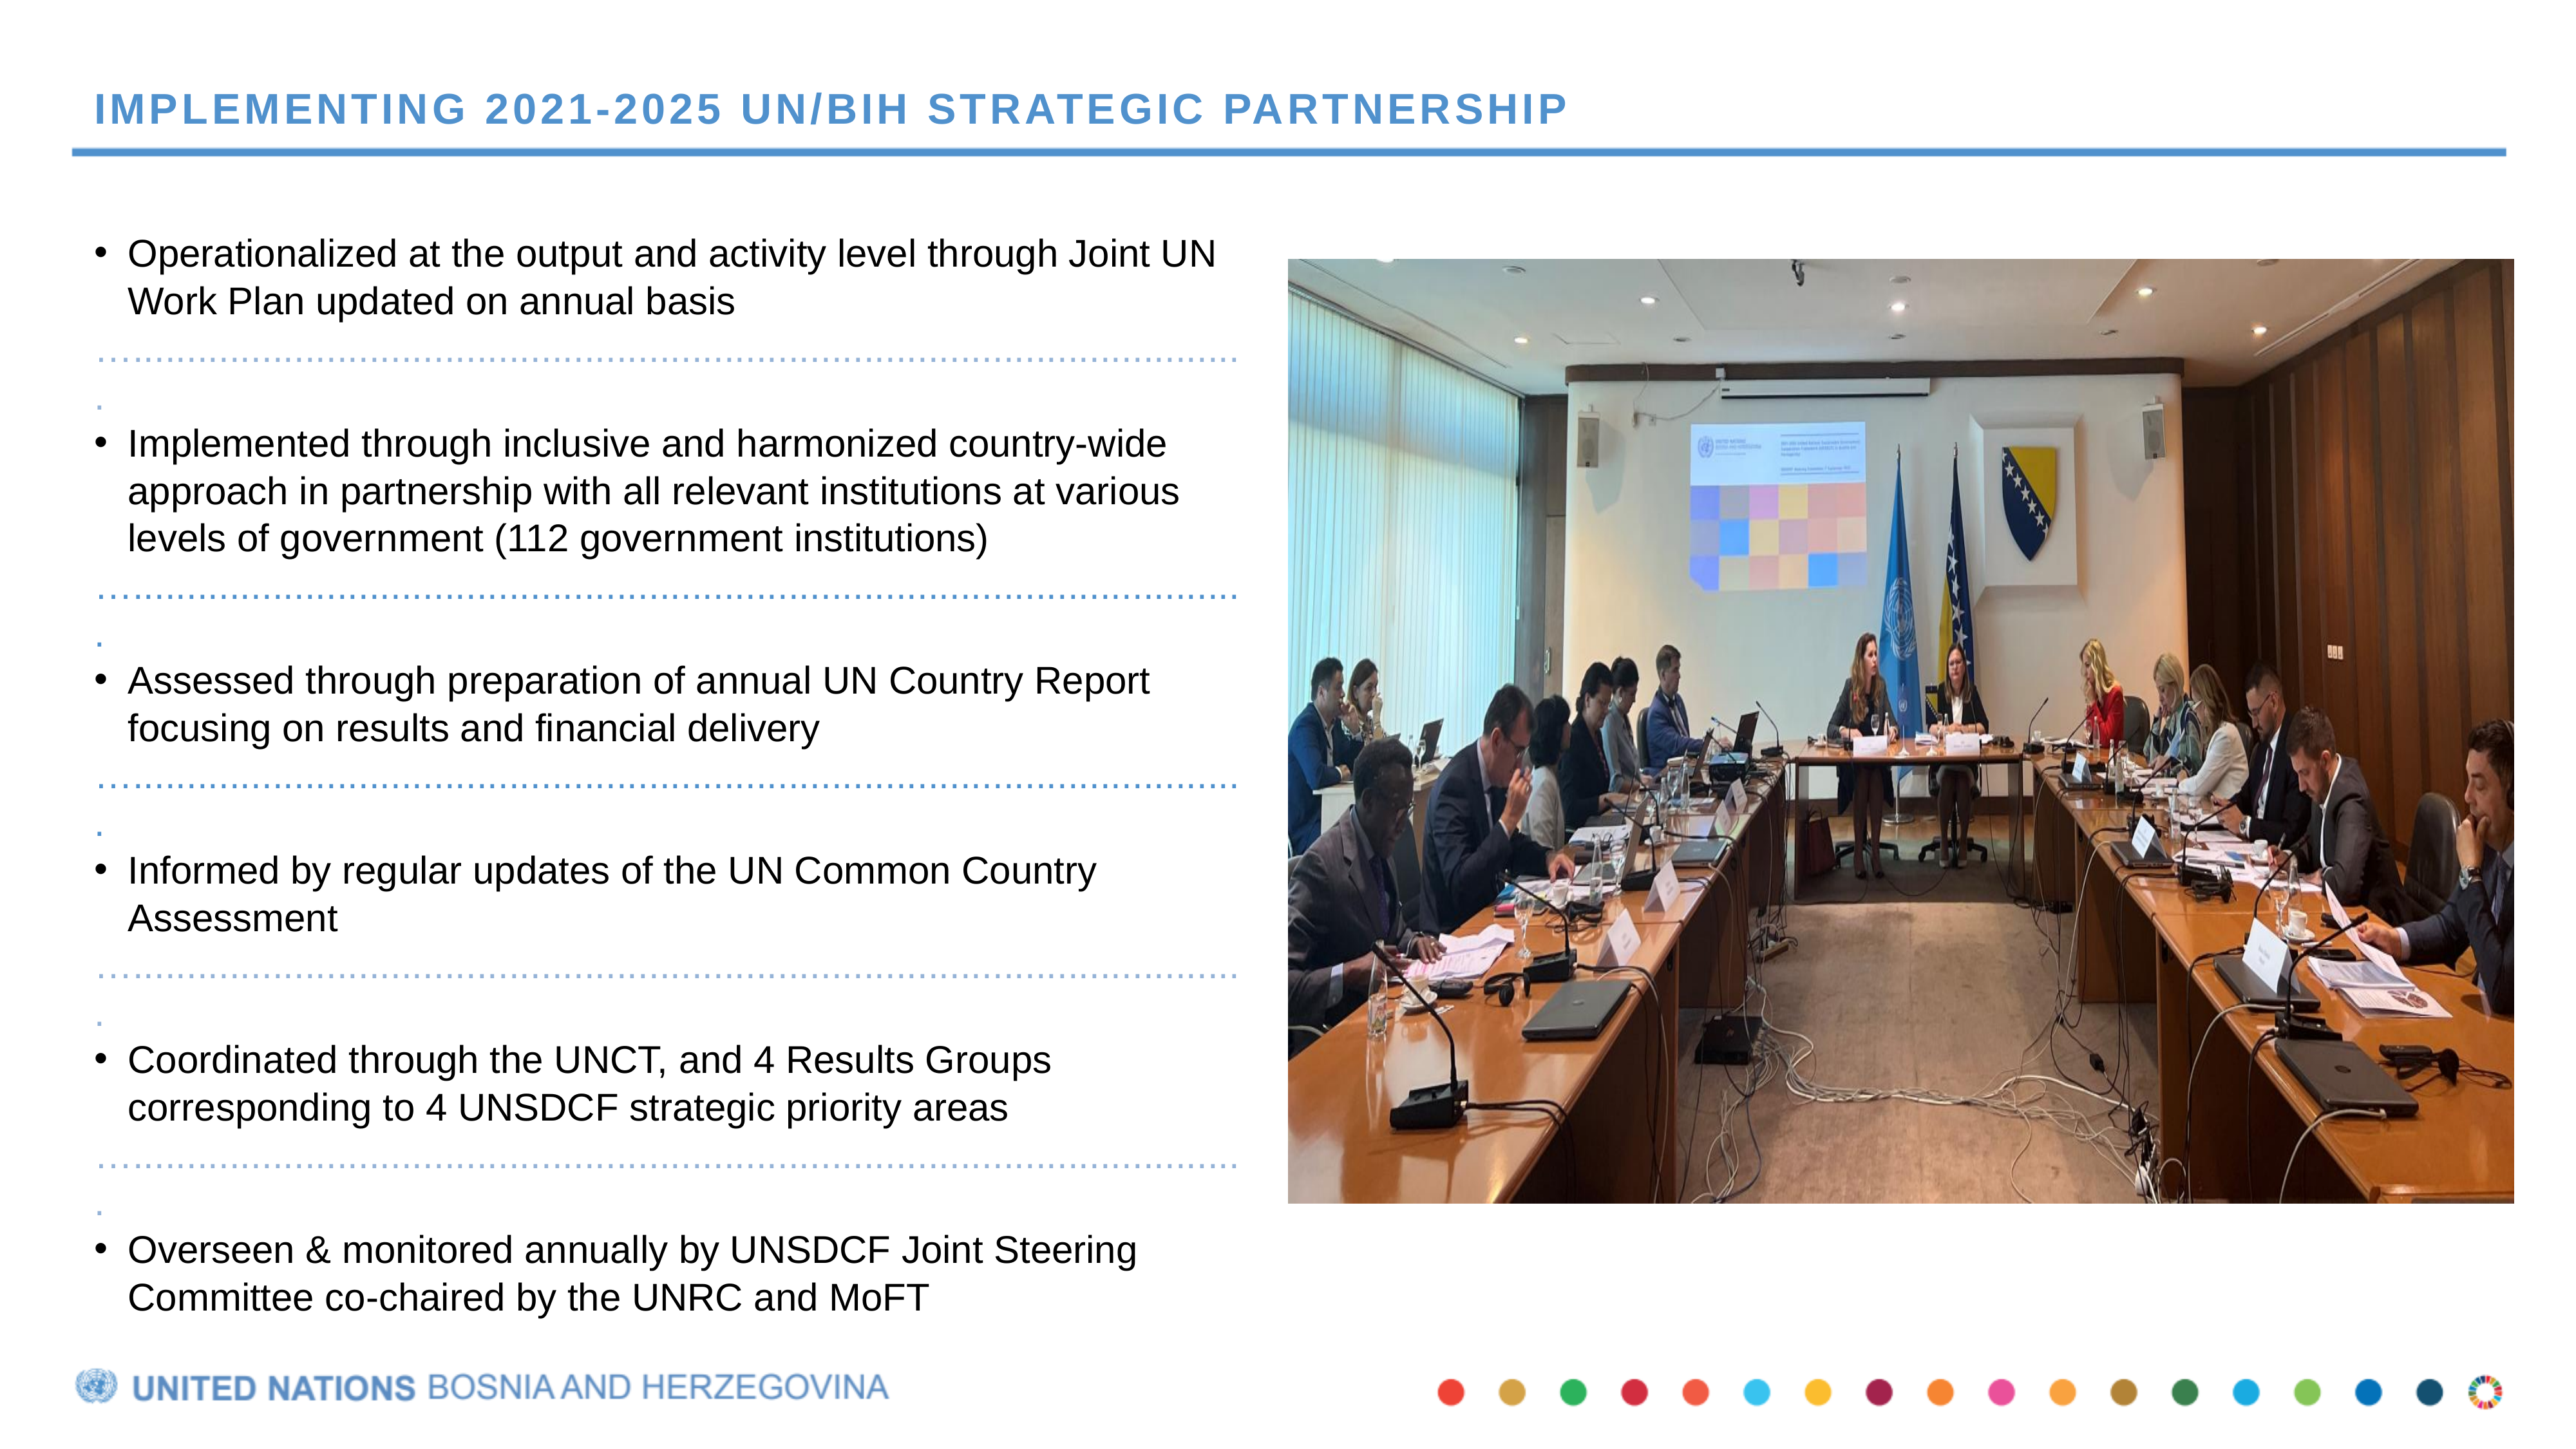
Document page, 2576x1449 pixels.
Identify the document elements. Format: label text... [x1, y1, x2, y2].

list Operationalized at the output and activity level through Joint UN Work Plan updated on annual basis …........................................................................................................ Implemented through inclusive and harmonized country-wide approach in partnership with all relevant institutions at various levels of government (112 government institutions) …........................................................................................................ Assessed through preparation of annual UN Country Report focusing on results and financial delivery …........................................................................................................ Informed by regular updates of the UN Common Country Assessment …........................................................................................................ Coordinated through the UNCT, and 4 Results Groups corresponding to 4 UNSDCF strategic priority areas …........................................................................................................ Overseen & monitored annually by UNSDCF Joint Steering Committee co-chaired by the UNRC and MoFT [93, 227, 1254, 1324]
title IMPLEMENTING 2021-2025 UN/BiH strategic partnership [93, 27, 2468, 187]
picture [1287, 259, 2514, 1204]
